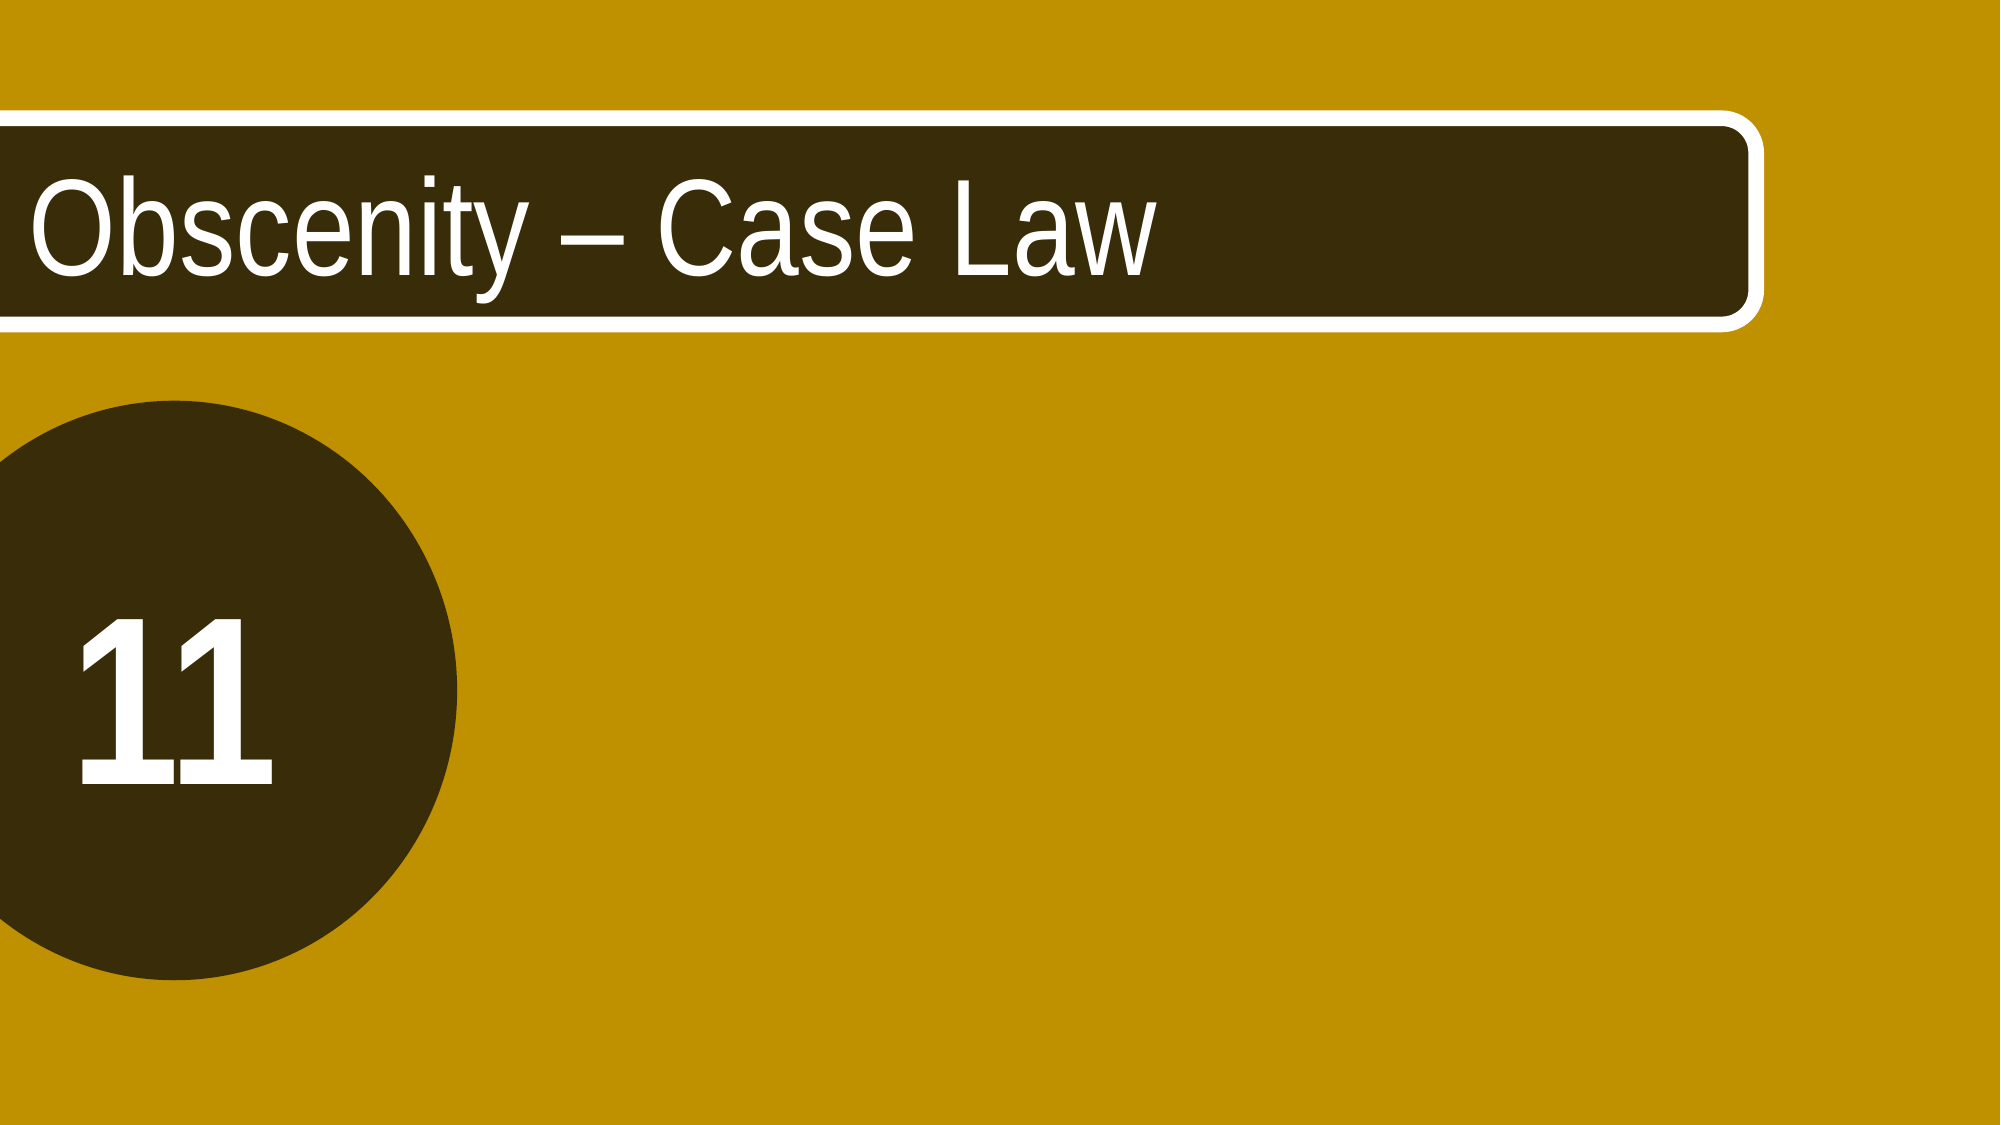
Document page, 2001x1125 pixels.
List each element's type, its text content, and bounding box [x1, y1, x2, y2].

text_box [0, 117, 1758, 326]
text_box Obscenity – Case Law [14, 130, 1486, 311]
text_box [0, 400, 458, 981]
